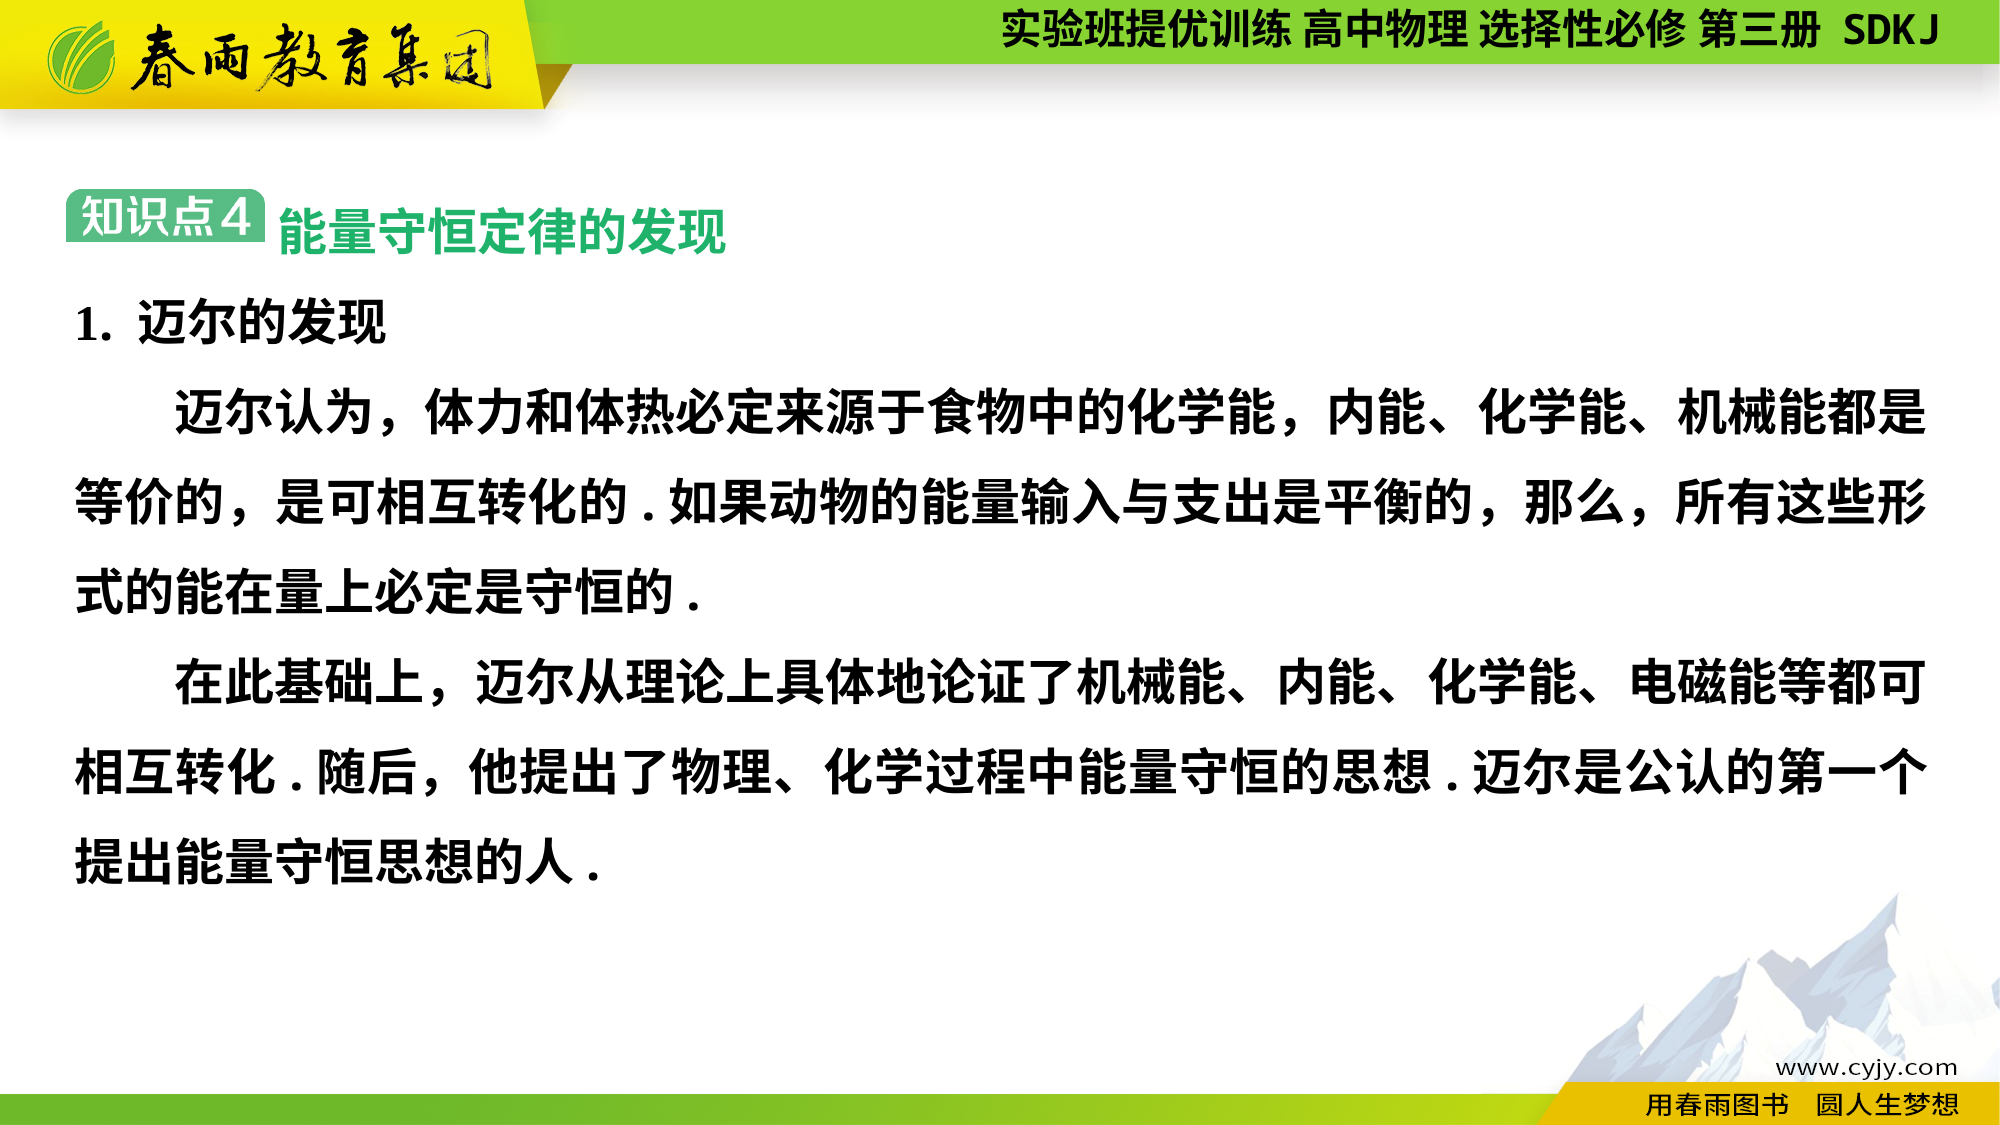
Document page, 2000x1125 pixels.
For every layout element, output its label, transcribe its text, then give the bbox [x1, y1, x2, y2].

picture [0, 0, 2000, 1125]
list 能量守恒定律的发现 1. 迈尔的发现 迈尔认为，体力和体热必定来源于食物中的化学能，内能、化学能、机械能都是等价的，是可相互转化的.如果动物的能量输入与支出是平衡的，那么，所有这些形式的能在量上必定是守恒的. 在此基础上，迈尔从理论上具体地论证了机械能、内能、化学能、电磁能等都可相互转化.随后，他提出了物理、化学过程中能量守恒的思想.迈尔是公认的第一个提出能量守恒思想的人. [59, 162, 1944, 906]
